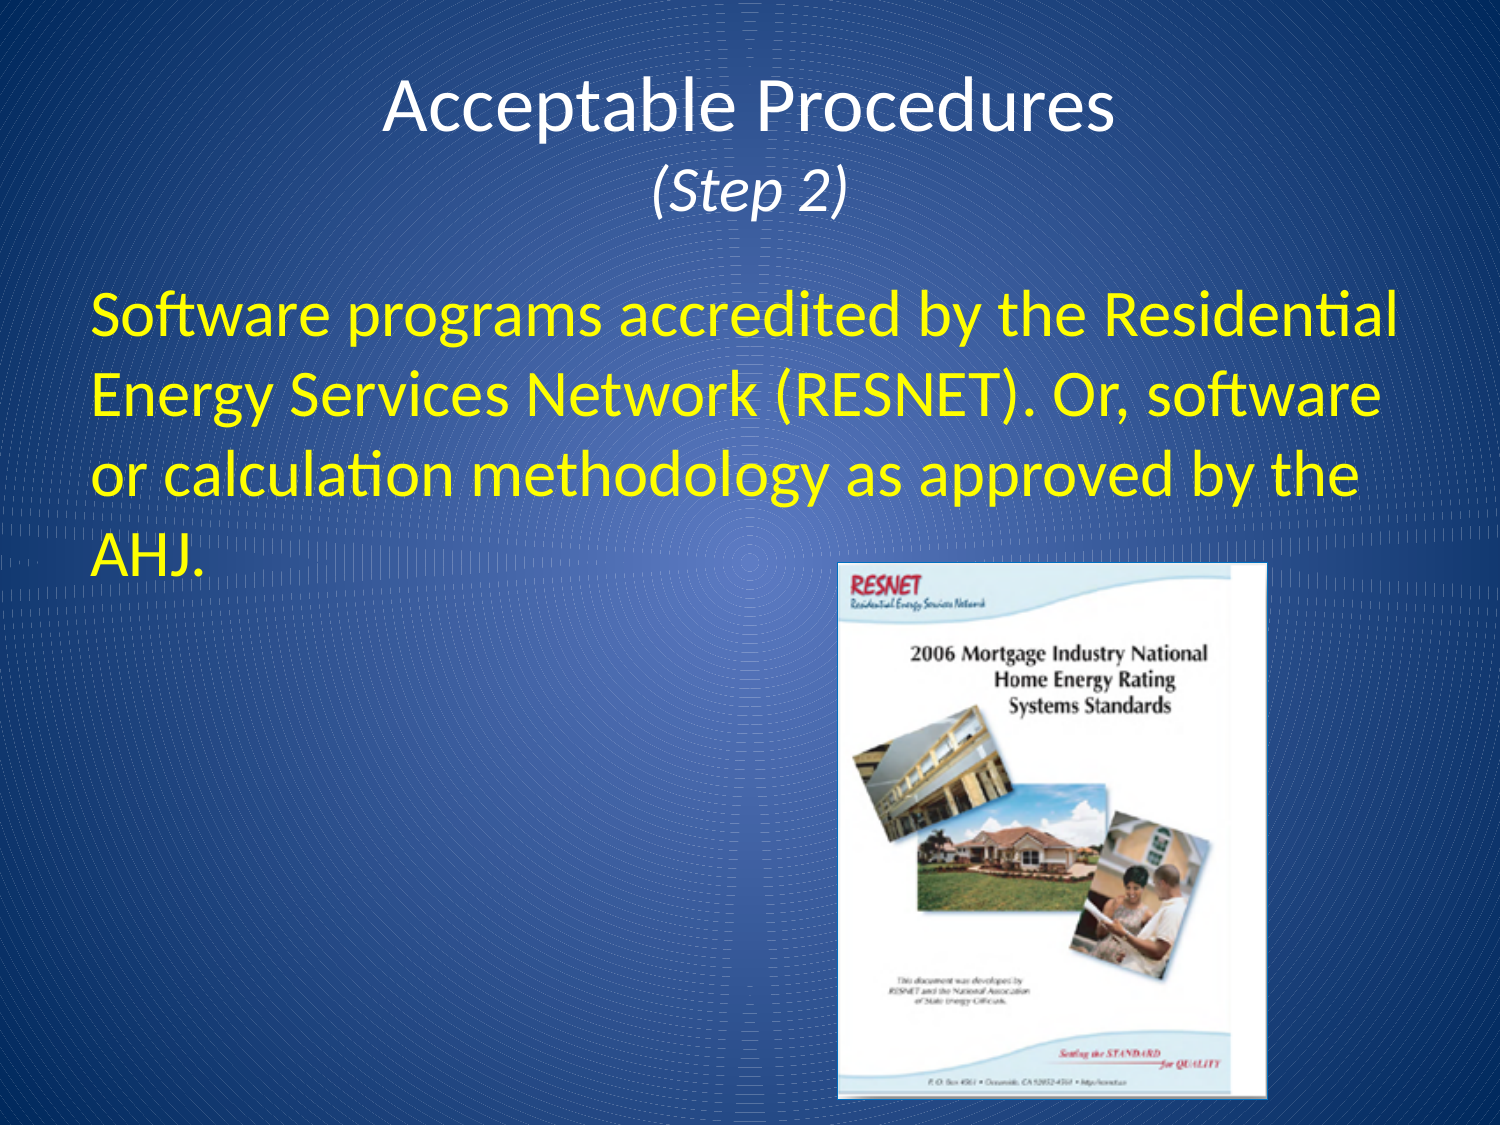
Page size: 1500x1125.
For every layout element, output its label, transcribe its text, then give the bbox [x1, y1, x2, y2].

list Software programs accredited by the Residential Energy Services Network (RESNET). Or, software or calculation methodology as approved by the AHJ. [75, 262, 1425, 1005]
title Acceptable Procedures (Step 2) [75, 45, 1425, 233]
picture [837, 562, 1268, 1100]
